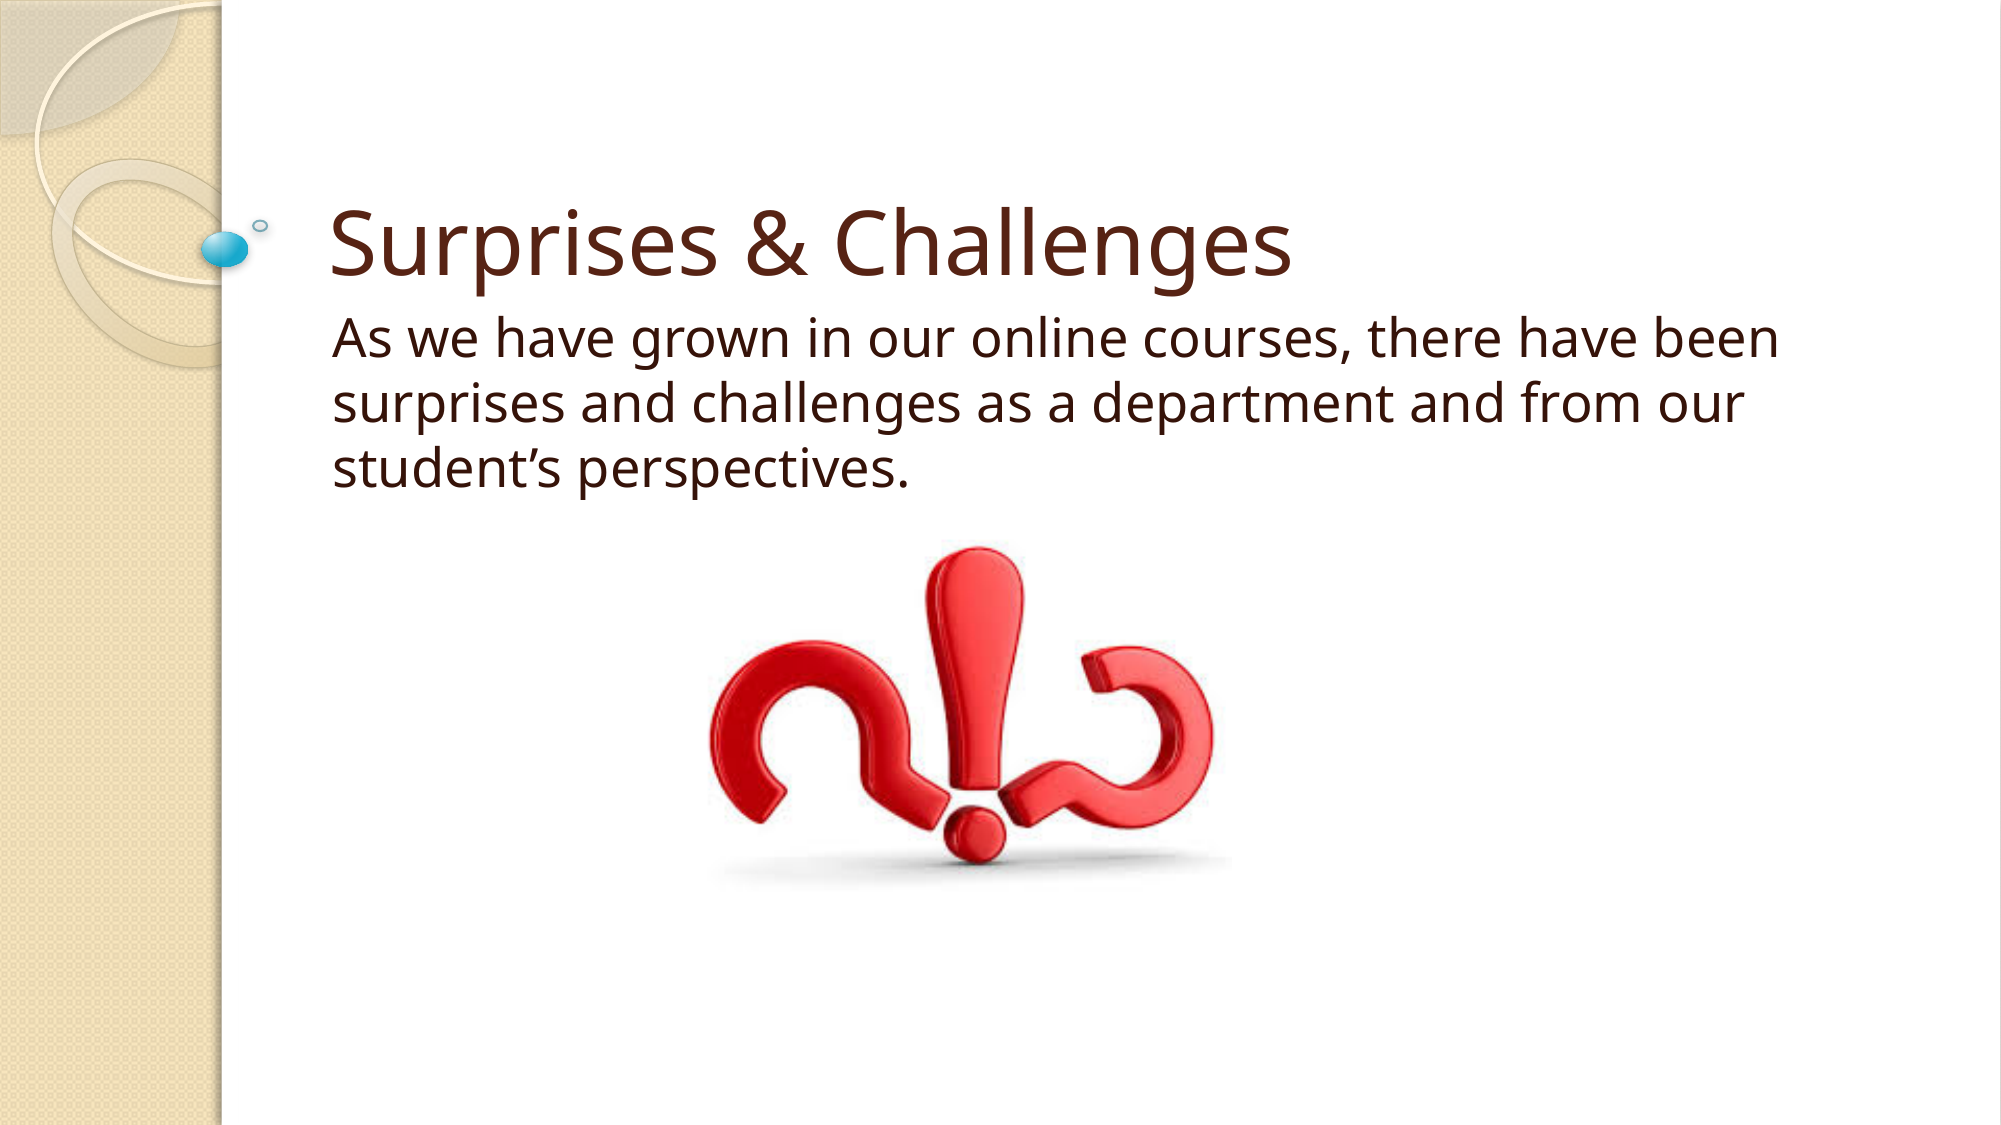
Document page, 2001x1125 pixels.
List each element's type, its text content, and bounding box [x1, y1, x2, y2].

subtitle As we have grown in our online courses, there have been surprises and challenges as a department and from our student’s perspectives. [313, 303, 1934, 591]
picture [691, 507, 1232, 912]
title Surprises & Challenges [313, 59, 1934, 301]
